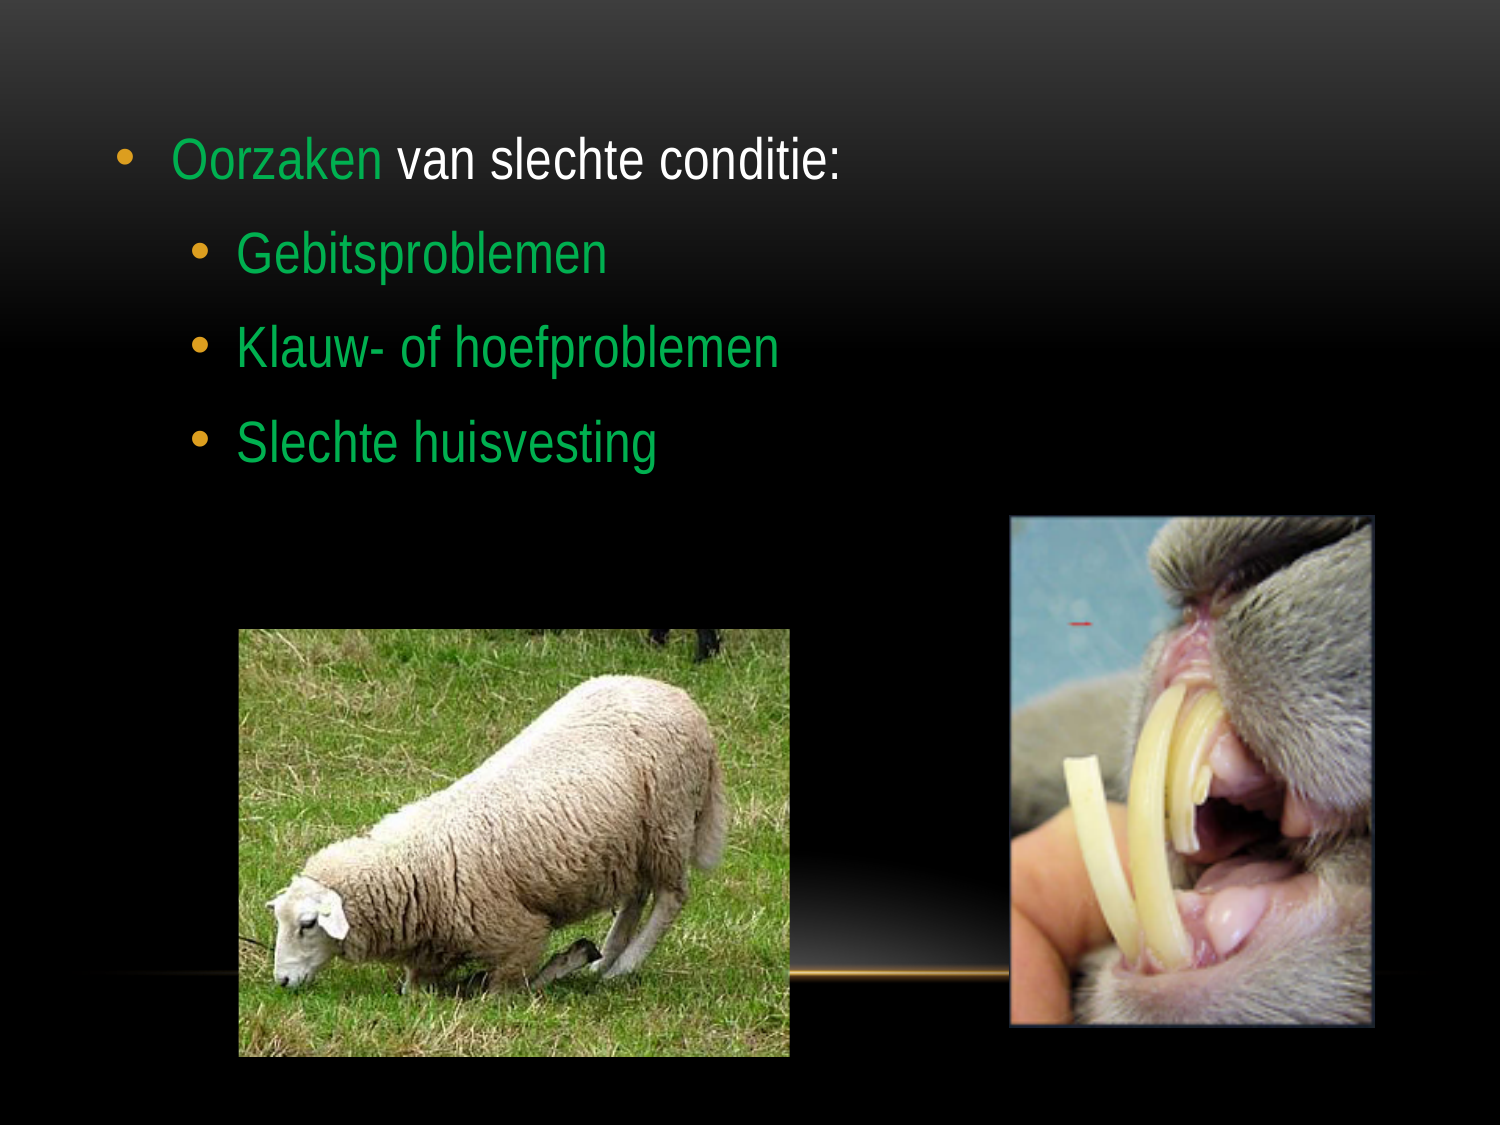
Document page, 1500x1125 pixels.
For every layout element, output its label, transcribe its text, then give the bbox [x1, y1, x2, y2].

picture [0, 0, 1500, 1125]
list Oorzaken van slechte conditie: Gebitsproblemen Klauw- of hoefproblemen Slechte huisvesting [99, 113, 1400, 938]
